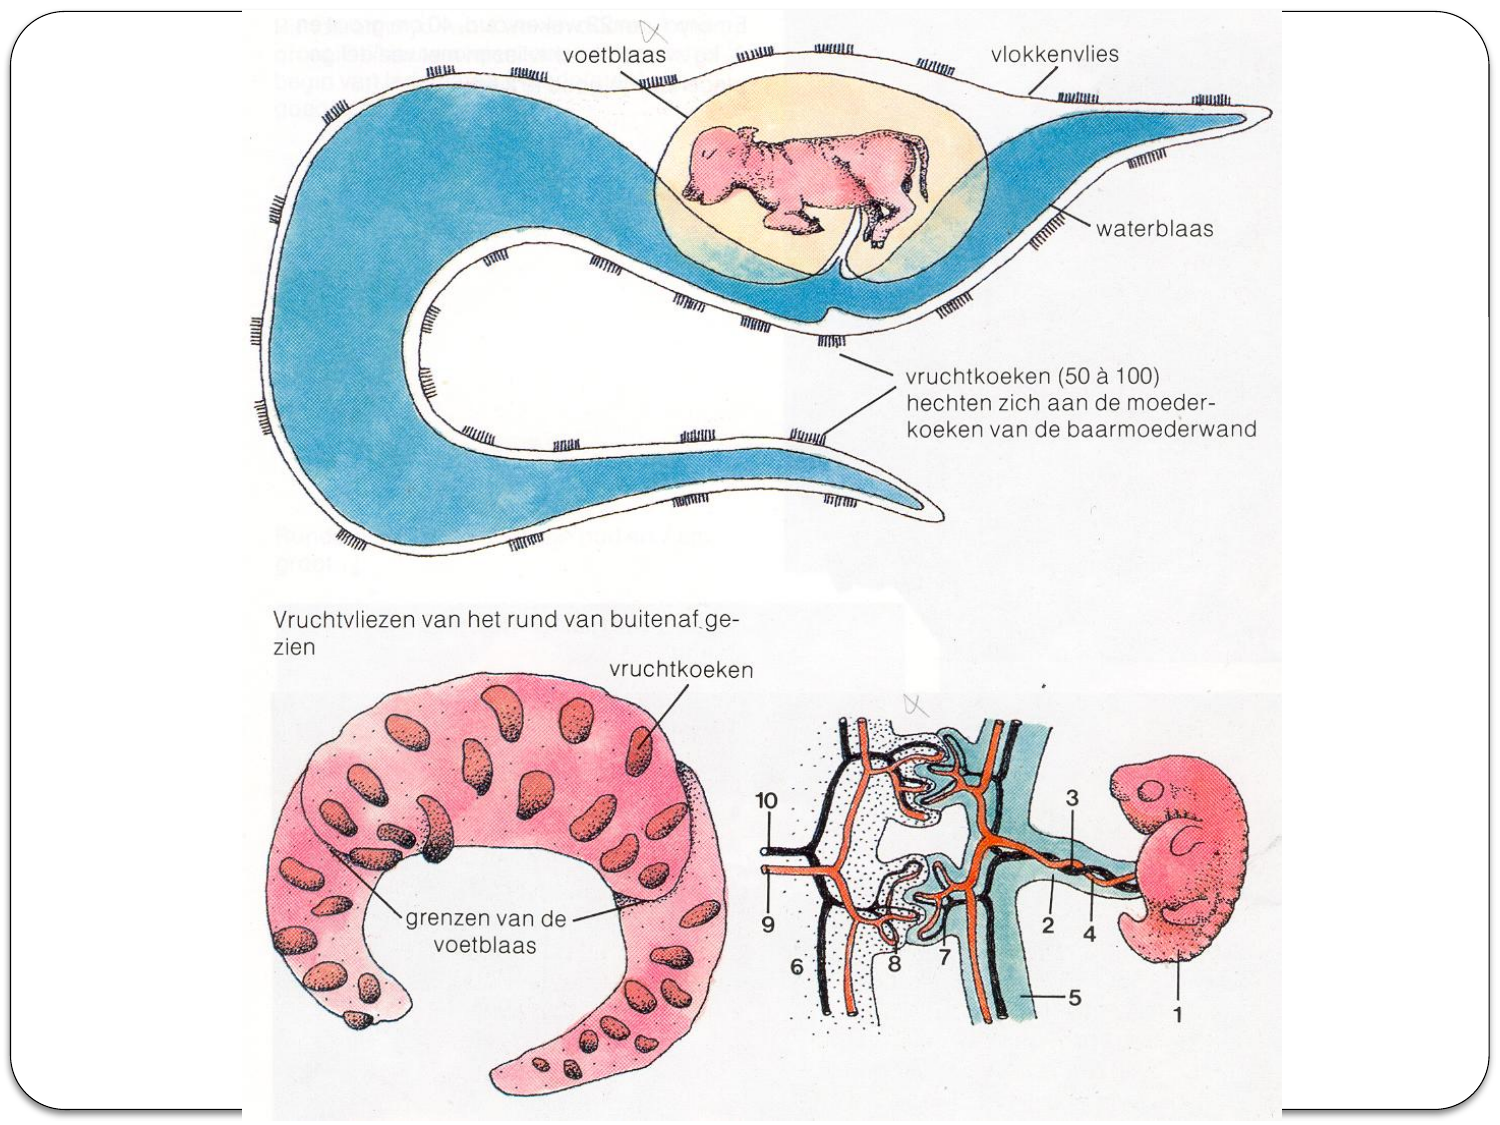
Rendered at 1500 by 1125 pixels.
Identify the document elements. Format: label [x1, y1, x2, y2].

list [241, 10, 1282, 1121]
